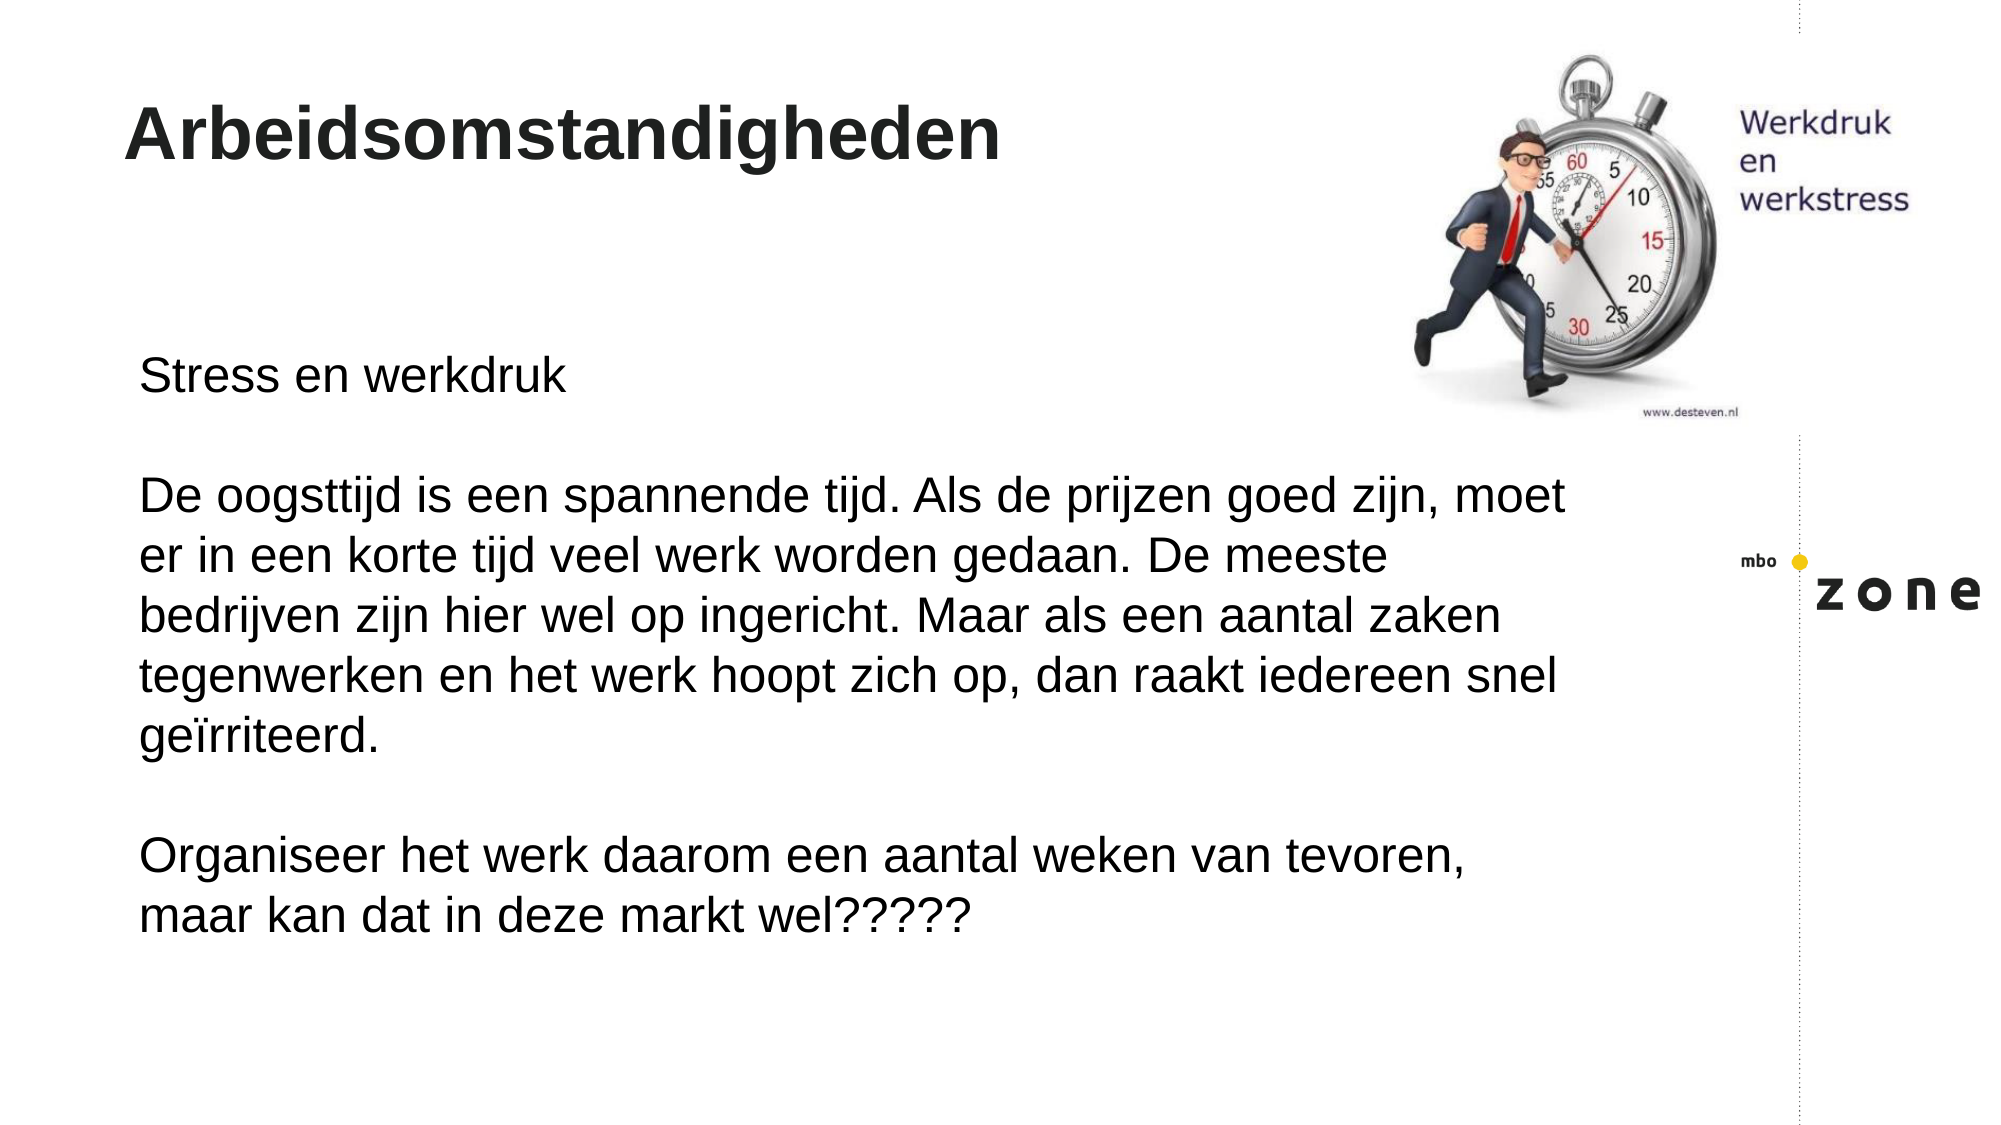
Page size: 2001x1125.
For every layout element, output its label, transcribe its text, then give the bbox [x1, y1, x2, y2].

text_box Stress en werkdruk De oogsttijd is een spannende tijd. Als de prijzen goed zijn, moet er in een korte tijd veel werk worden gedaan. De meeste bedrijven zijn hier wel op ingericht. Maar als een aantal zaken tegenwerken en het werk hoopt zich op, dan raakt iedereen snel geïrriteerd. Organiseer het werk daarom een aantal weken van tevoren, maar kan dat in deze markt wel????? [123, 334, 1607, 950]
title Arbeidsomstandigheden [123, 94, 1393, 283]
picture [1393, 0, 2001, 1125]
